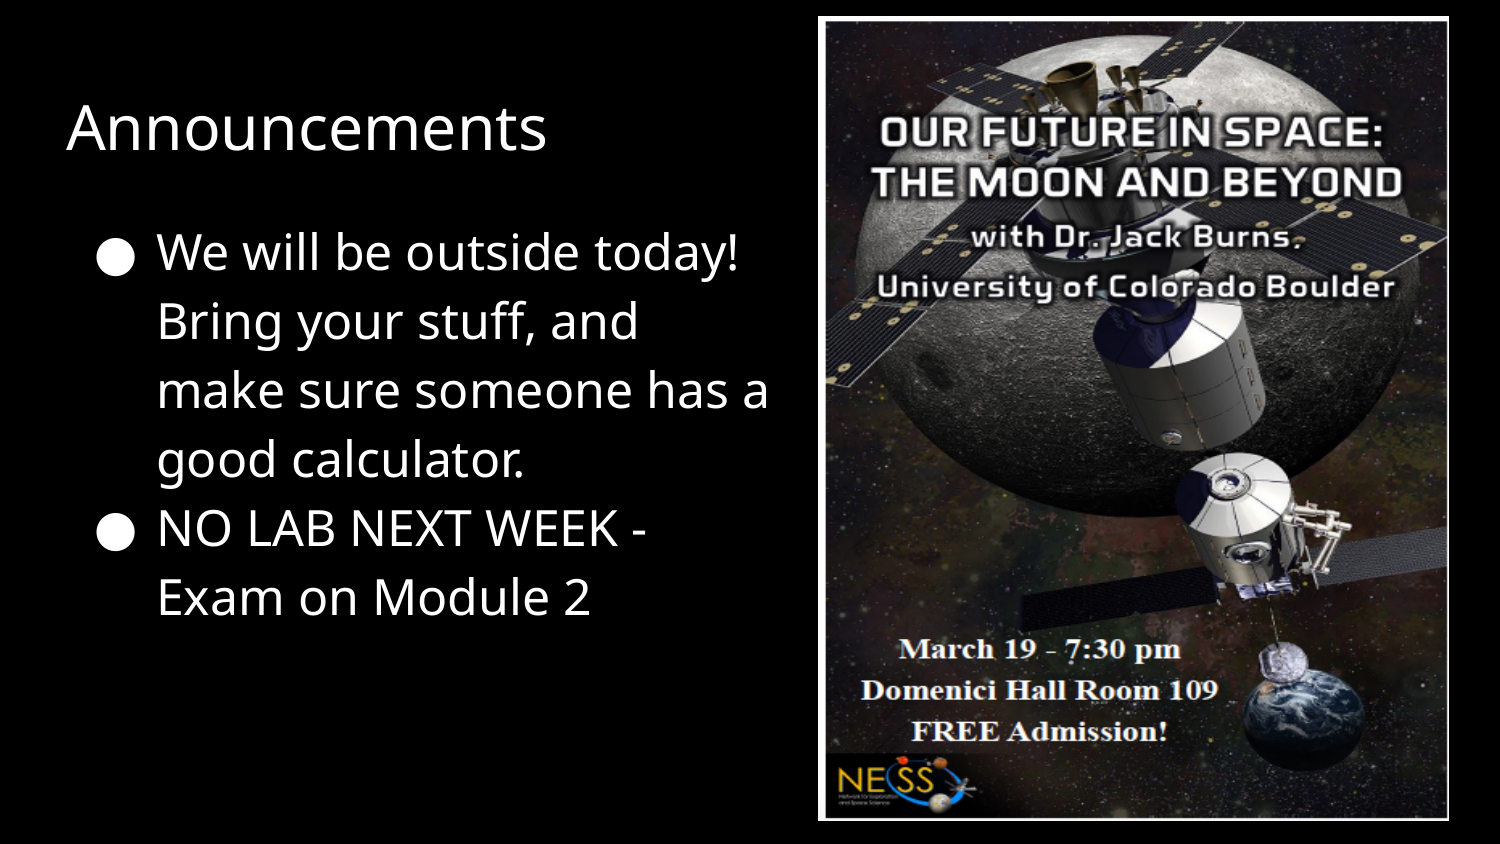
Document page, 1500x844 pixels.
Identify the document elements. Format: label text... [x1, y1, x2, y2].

title Announcements [51, 72, 813, 167]
list We will be outside today! Bring your stuff, and make sure someone has a good calculator. NO LAB NEXT WEEK - Exam on Module 2 [66, 196, 794, 757]
picture [818, 15, 1450, 822]
